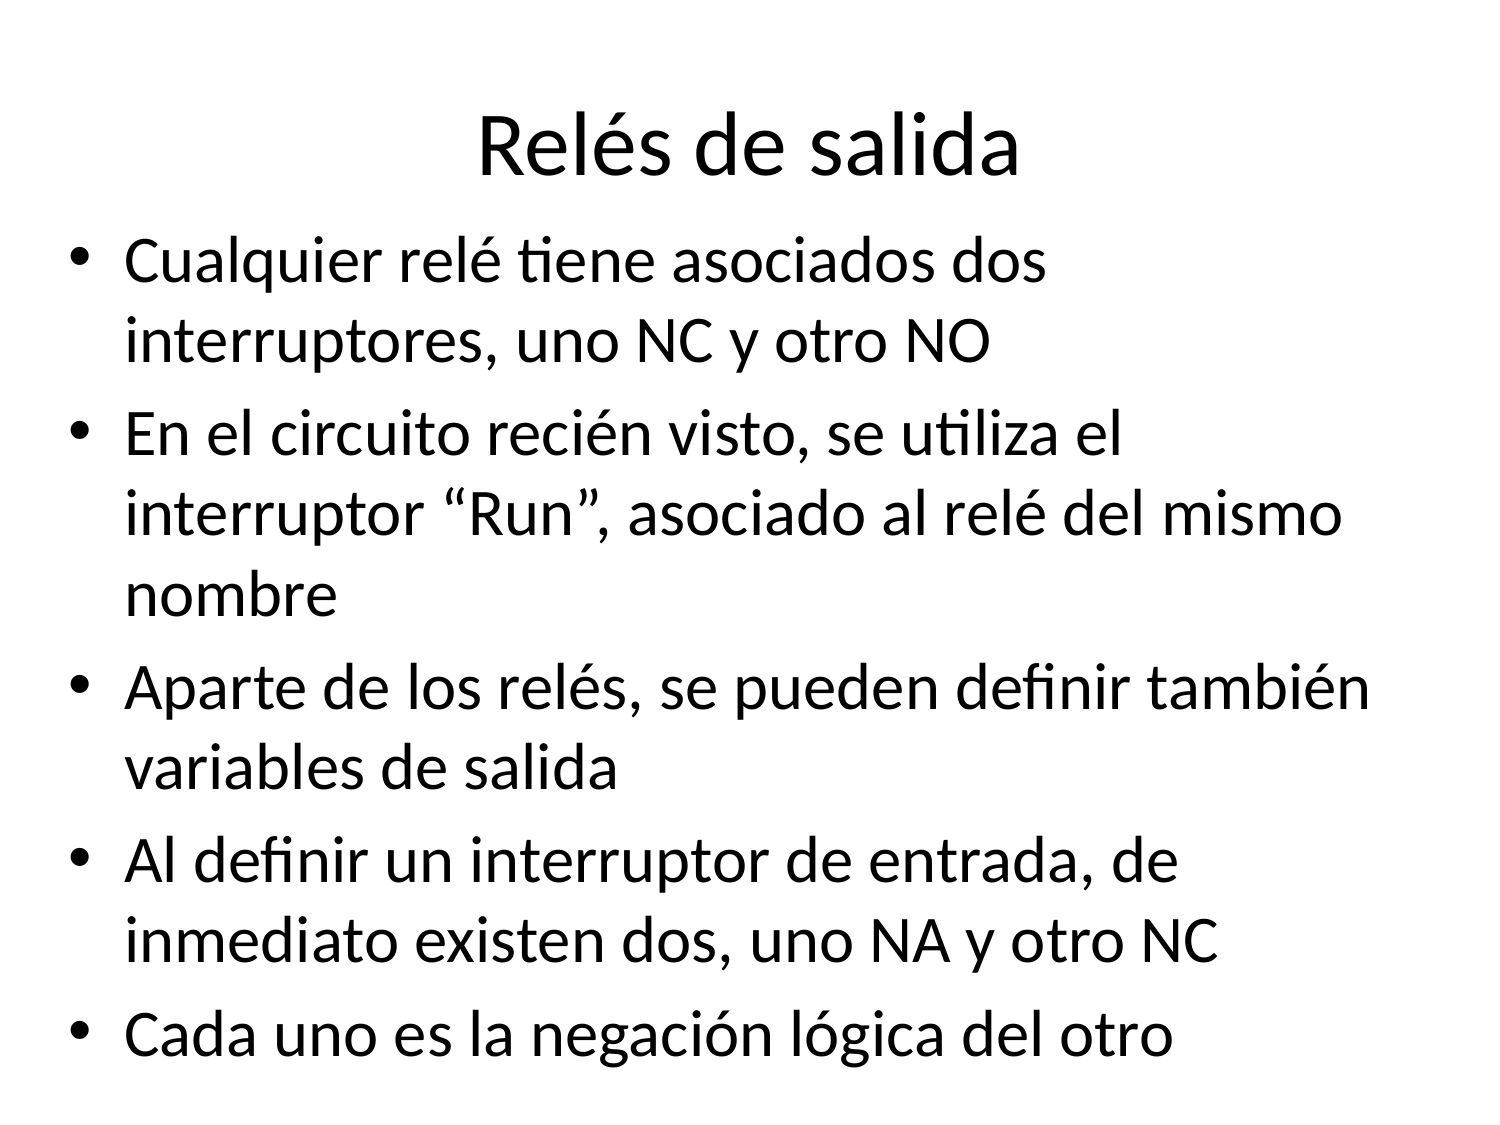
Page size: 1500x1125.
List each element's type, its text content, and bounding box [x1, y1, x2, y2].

title Relés de salida [75, 45, 1425, 208]
list Cualquier relé tiene asociados dos interruptores, uno NC y otro NO En el circuito recién visto, se utiliza el interruptor “Run”, asociado al relé del mismo nombre Aparte de los relés, se pueden definir también variables de salida Al definir un interruptor de entrada, de inmediato existen dos, uno NA y otro NC Cada uno es la negación lógica del otro [53, 208, 1447, 1094]
